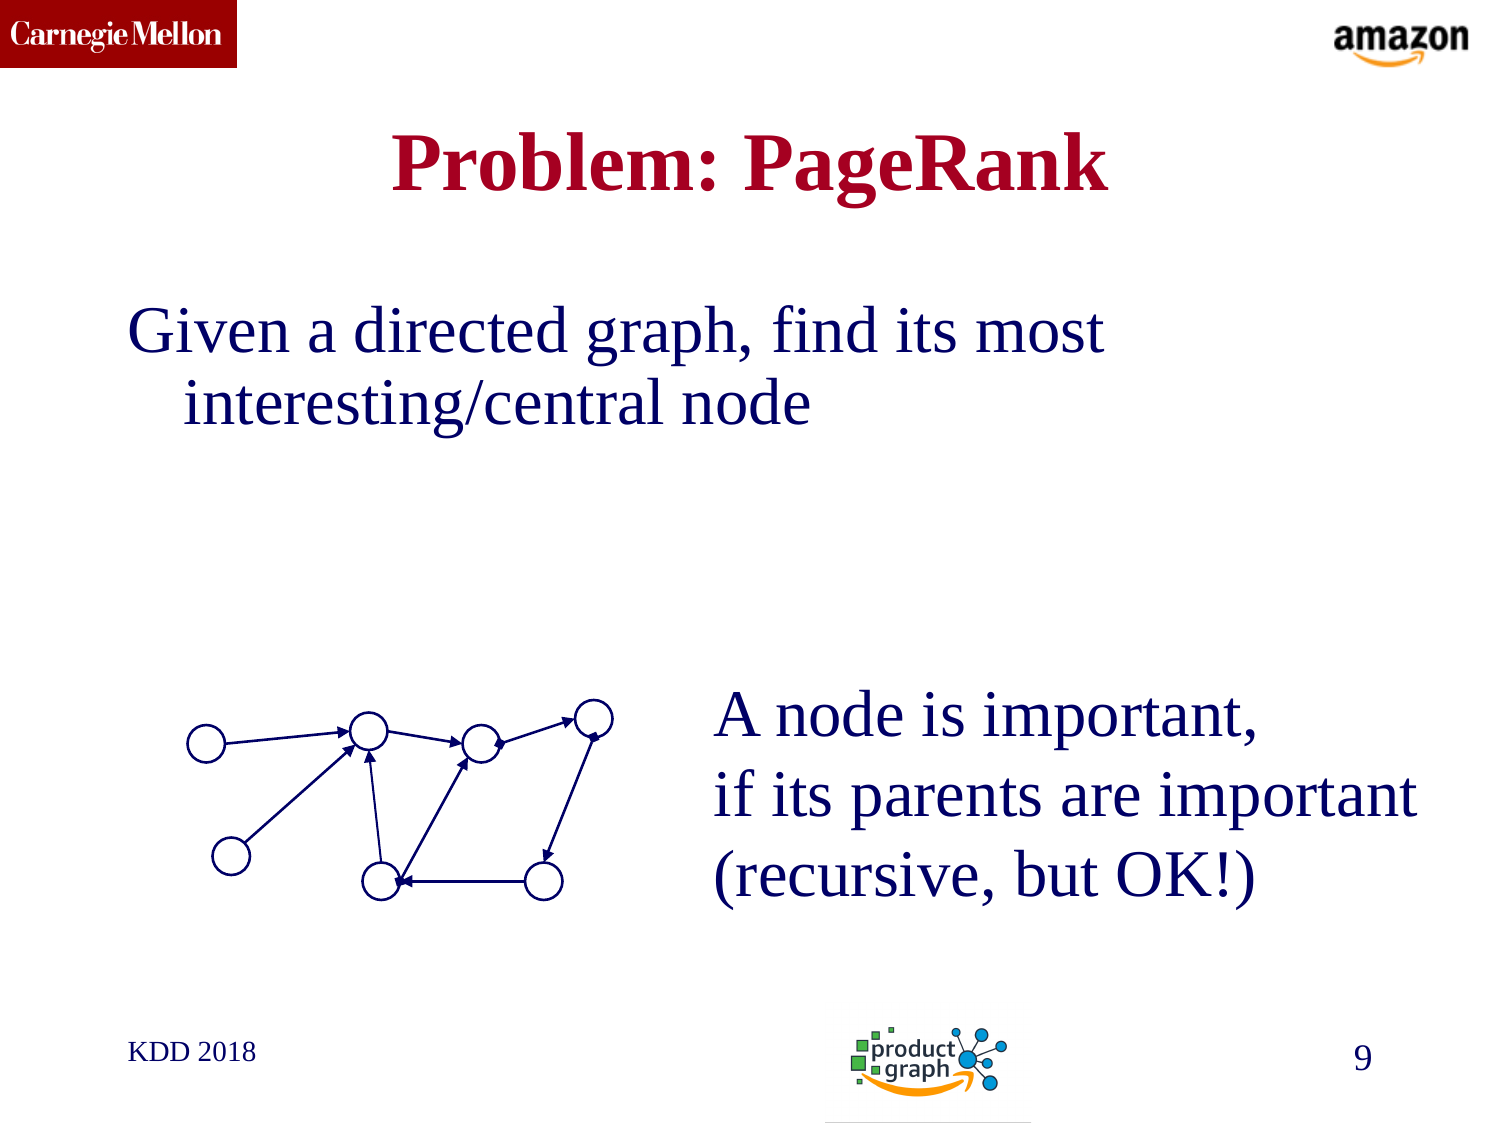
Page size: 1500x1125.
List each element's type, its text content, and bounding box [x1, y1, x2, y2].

text_box [187, 725, 224, 763]
text_box [350, 712, 388, 750]
text_box [575, 699, 613, 737]
title Problem: PageRank [112, 99, 1388, 213]
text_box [400, 883, 519, 890]
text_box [543, 737, 595, 863]
list Given a directed graph, find its most interesting/central node [112, 287, 1388, 963]
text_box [244, 745, 356, 842]
picture [0, 0, 237, 68]
text_box [525, 863, 563, 901]
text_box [368, 751, 382, 862]
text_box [401, 758, 469, 880]
picture [1322, 4, 1484, 88]
text_box [212, 837, 250, 876]
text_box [388, 730, 462, 744]
slide_number KDD 2018 [112, 1024, 426, 1101]
text_box A node is important, if its parents are important (recursive, but OK!) [698, 661, 1445, 917]
slide_number 9 [1074, 1024, 1388, 1101]
text_box [362, 862, 399, 901]
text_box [500, 718, 574, 744]
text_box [226, 730, 349, 744]
text_box [463, 725, 499, 763]
